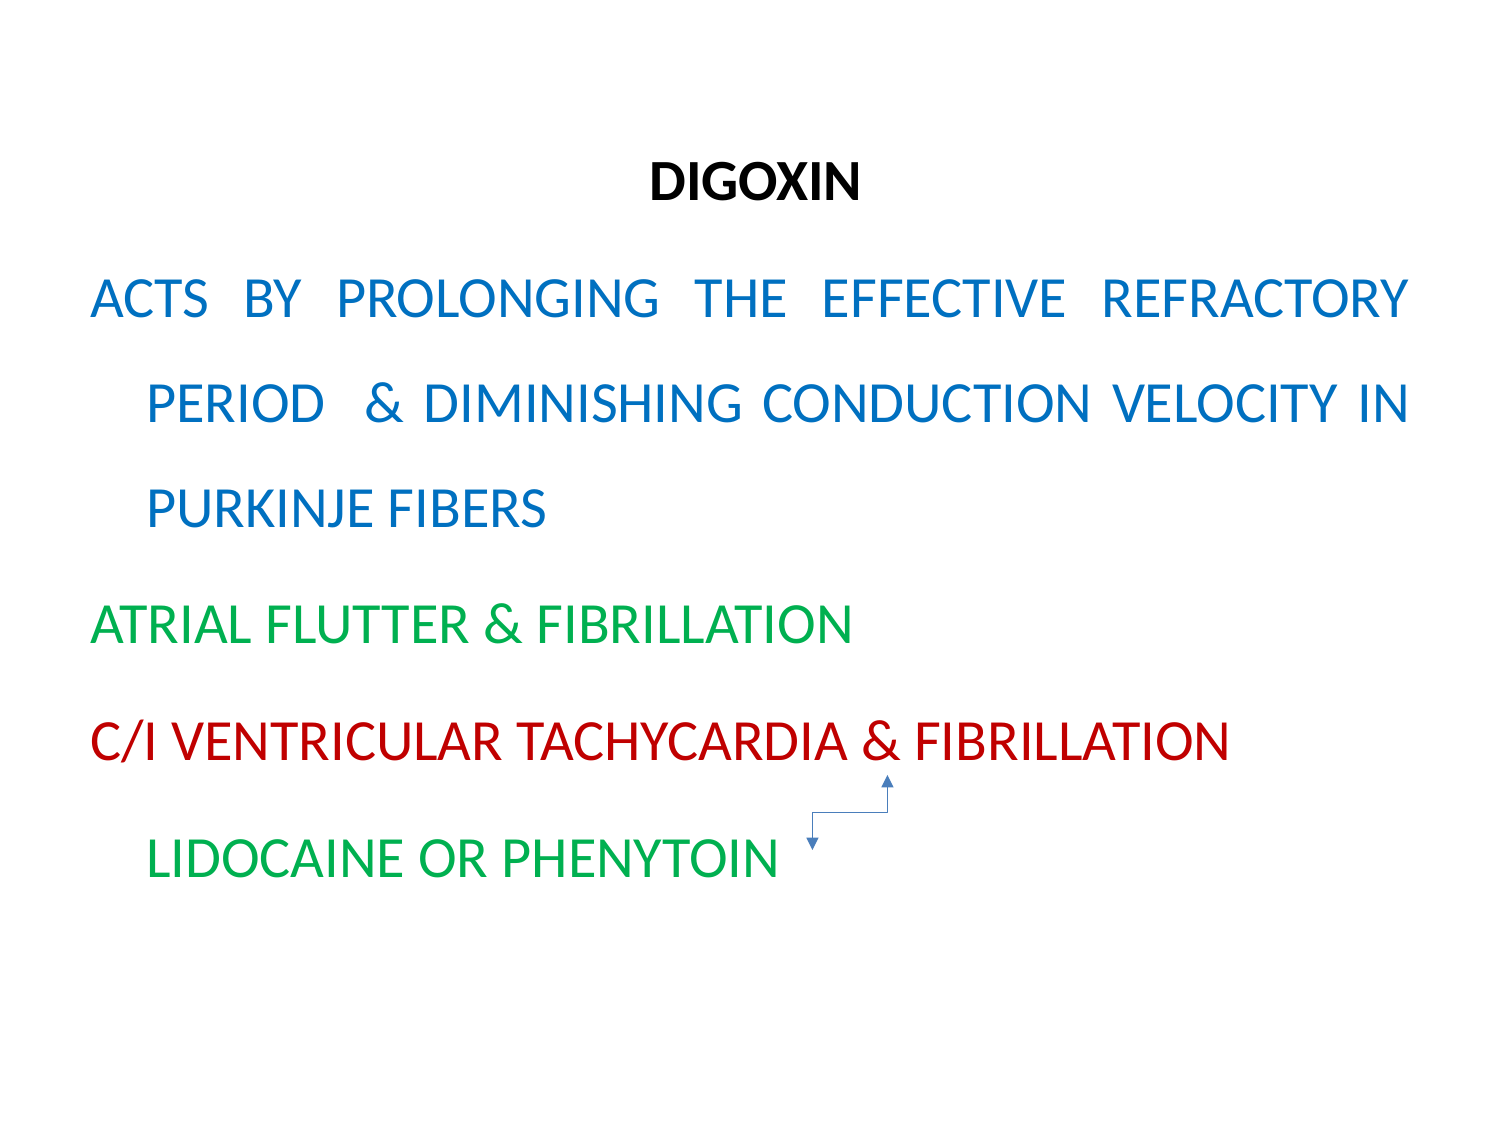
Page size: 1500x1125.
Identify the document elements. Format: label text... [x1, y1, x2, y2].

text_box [812, 774, 888, 851]
list DIGOXIN ACTS BY PROLONGING THE EFFECTIVE REFRACTORY PERIOD & DIMINISHING CONDUCTION VELOCITY IN PURKINJE FIBERS ATRIAL FLUTTER & FIBRILLATION C/I VENTRICULAR TACHYCARDIA & FIBRILLATION LIDOCAINE OR PHENYTOIN [75, 99, 1425, 938]
